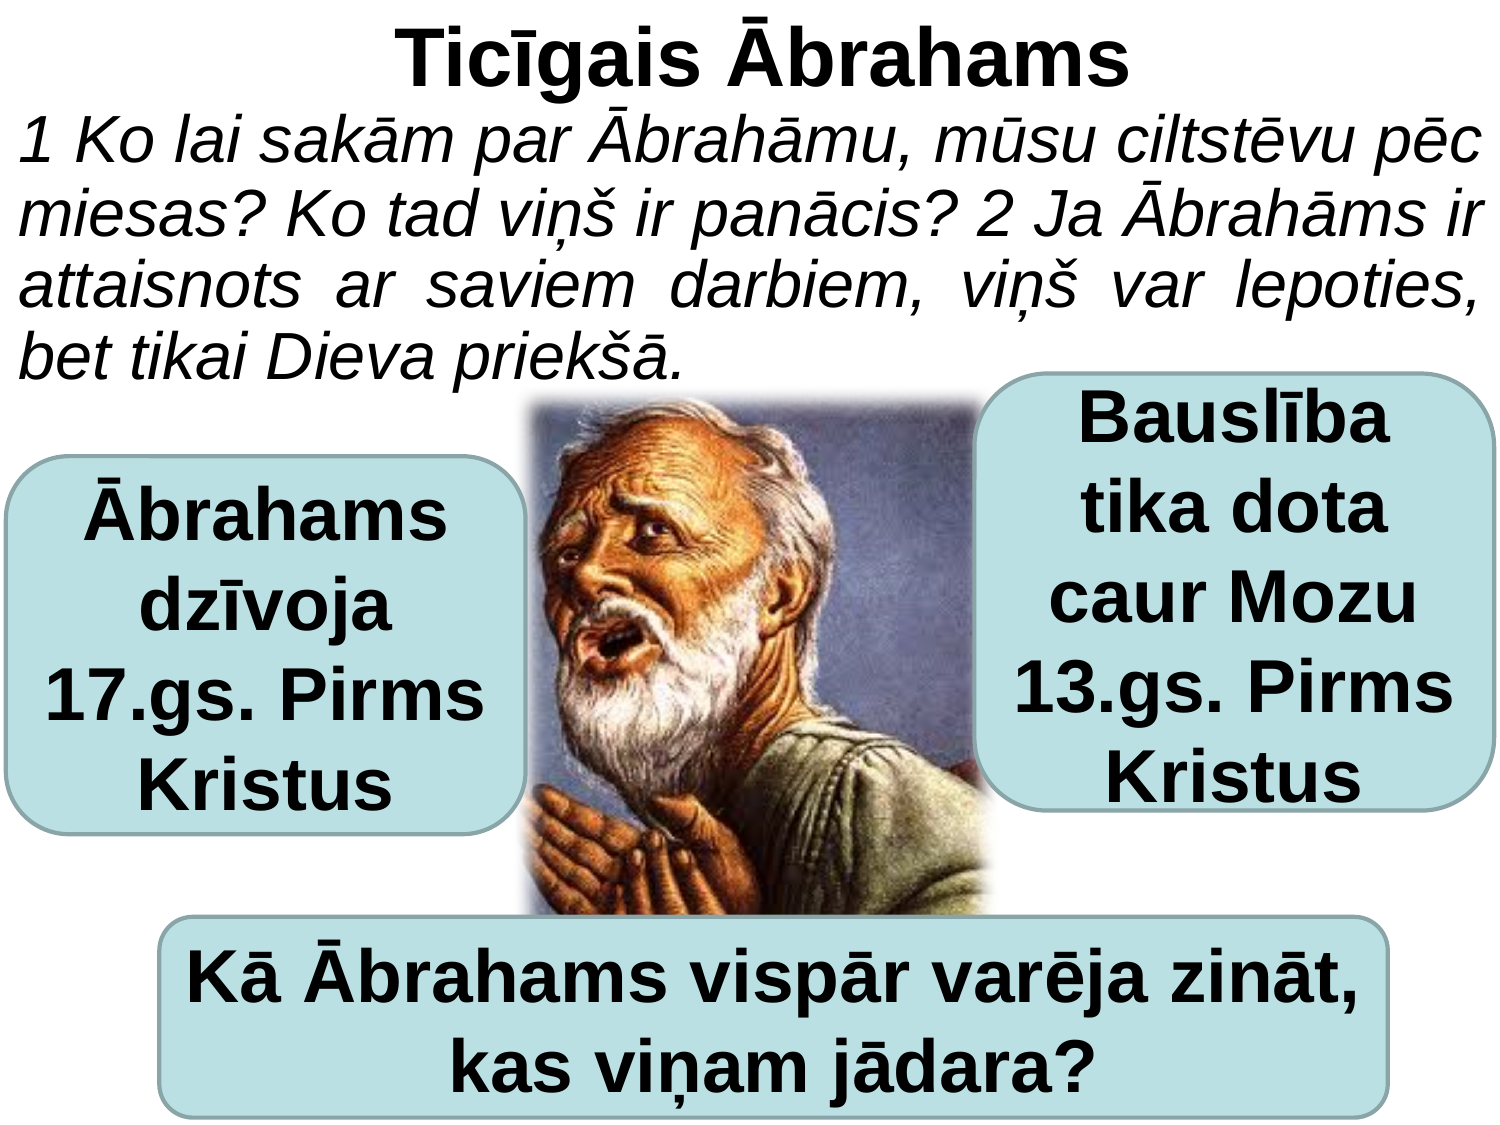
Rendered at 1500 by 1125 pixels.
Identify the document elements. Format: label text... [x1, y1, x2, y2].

list 1 Ko lai sakām par Ābrahāmu, mūsu ciltstēvu pēc miesas? Ko tad viņš ir panācis? 2 Ja Ābrahāms ir attaisnots ar saviem darbiem, viņš var lepoties, bet tikai Dieva priekšā. [0, 89, 1500, 268]
text_box Kā Ābrahams vispār varēja zināt, kas viņam jādara? [157, 914, 1390, 1120]
title Ticīgais Ābrahams [88, 0, 1439, 124]
text_box Ābrahams dzīvoja 17.gs. Pirms Kristus [3, 454, 508, 837]
text_box Bauslība tika dota caur Mozu 13.gs. Pirms Kristus [1001, 371, 1497, 813]
picture [513, 385, 999, 985]
